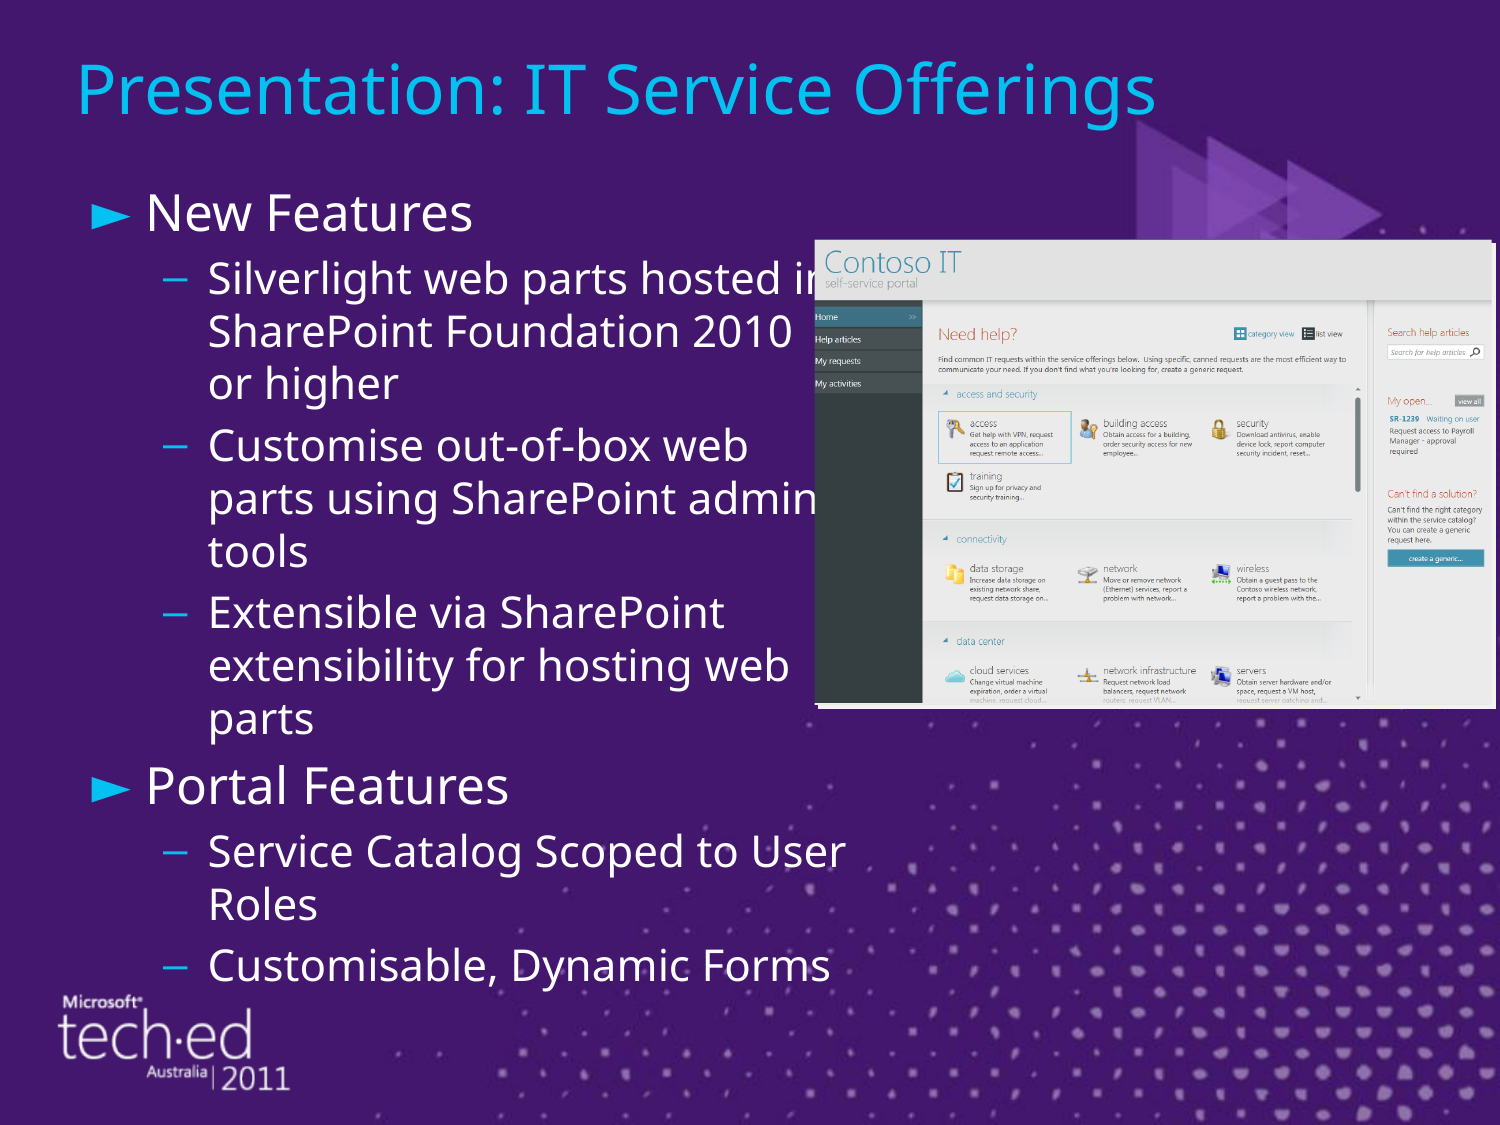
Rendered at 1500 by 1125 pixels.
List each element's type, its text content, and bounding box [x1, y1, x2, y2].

title Presentation: IT Service Offerings [60, 37, 1436, 220]
picture [0, 0, 1500, 1125]
list New Features Silverlight web parts hosted in SharePoint Foundation 2010 or higher Customise out-of-box web parts using SharePoint admin tools Extensible via SharePoint extensibility for hosting web parts Portal Features Service Catalog Scoped to User Roles Customisable, Dynamic Forms [76, 172, 865, 999]
